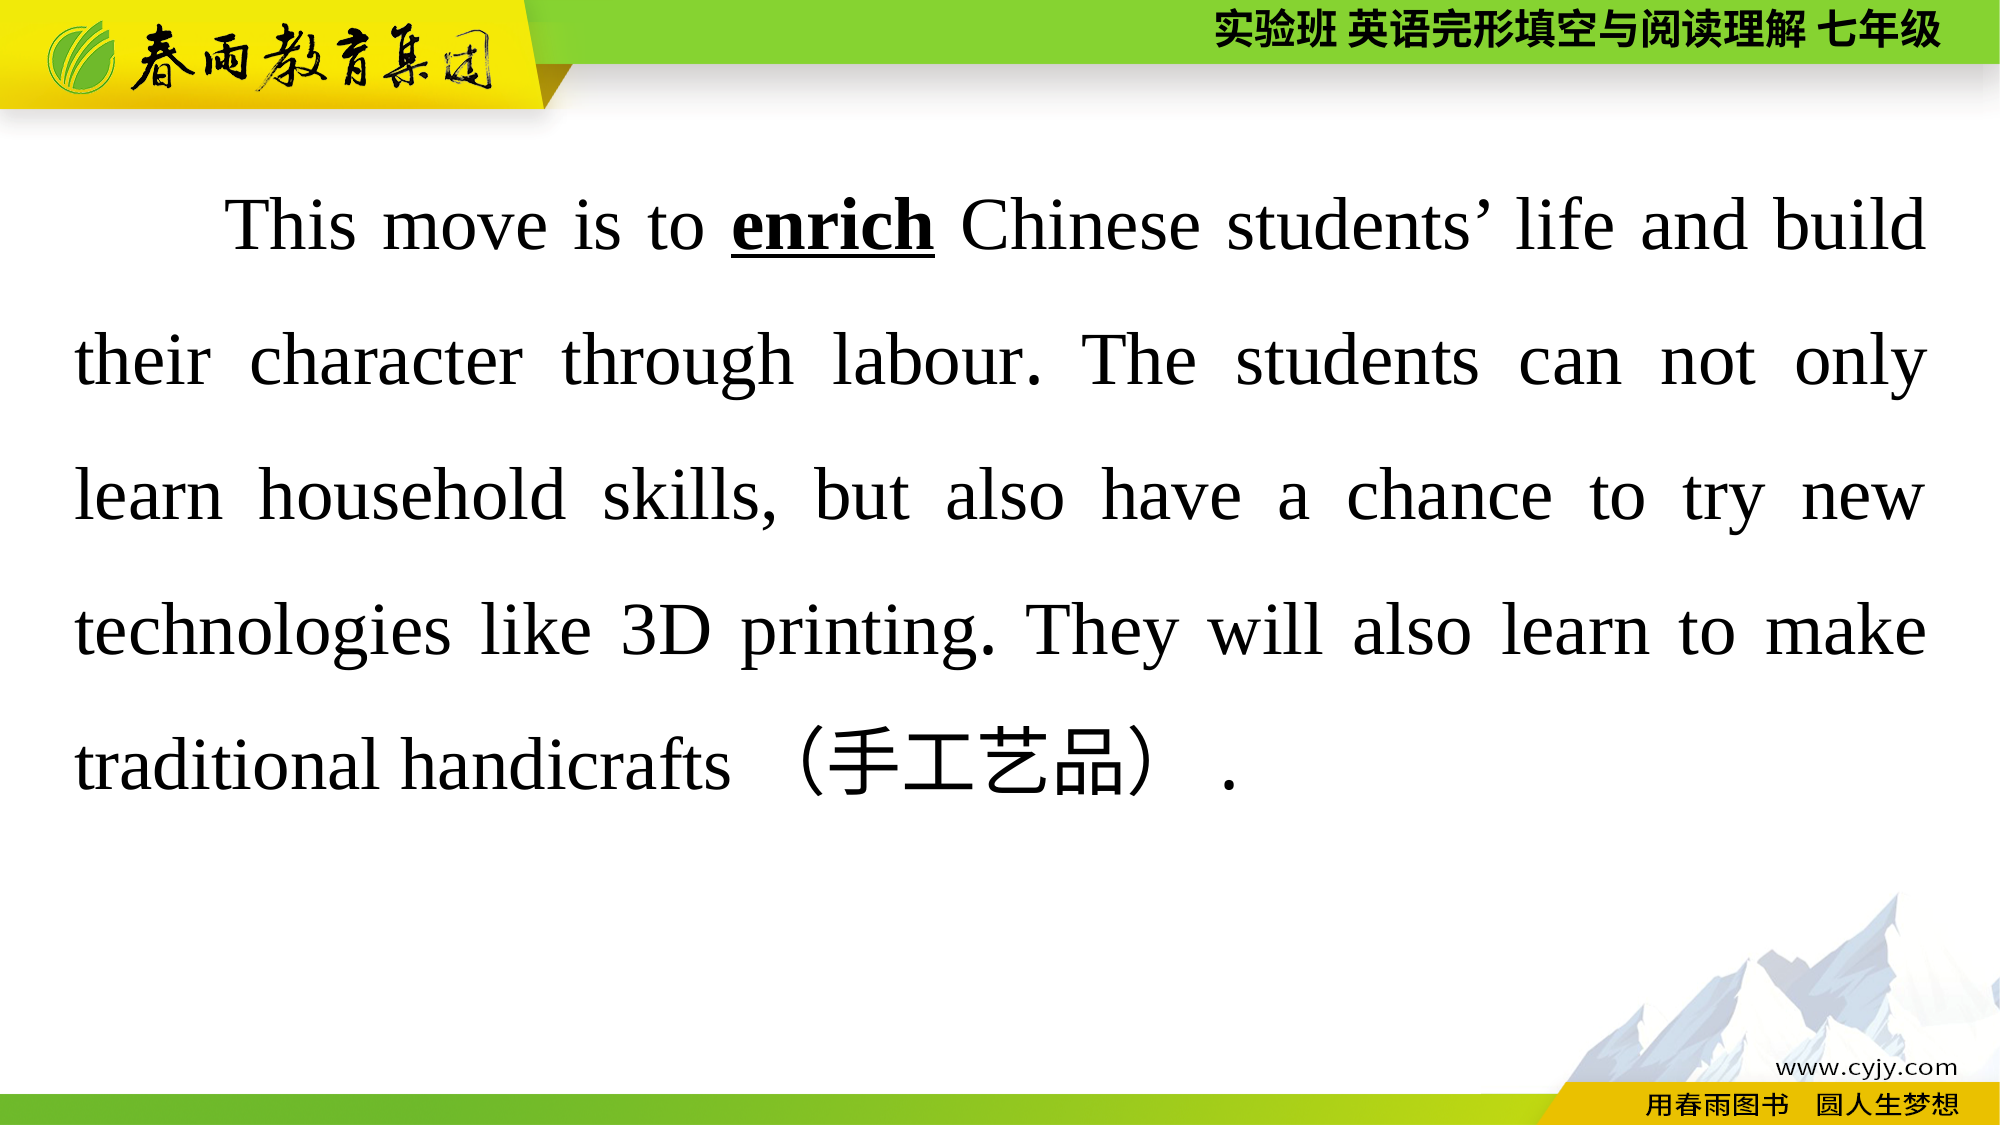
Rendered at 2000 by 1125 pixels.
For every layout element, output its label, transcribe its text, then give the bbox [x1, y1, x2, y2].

list This move is to enrich Chinese students’ life and build their character through labour. The students can not only learn household skills, but also have a chance to try new technologies like 3D printing. They will also learn to make traditional handicrafts（手工艺品）. [59, 122, 1944, 802]
picture [0, 0, 2000, 1125]
